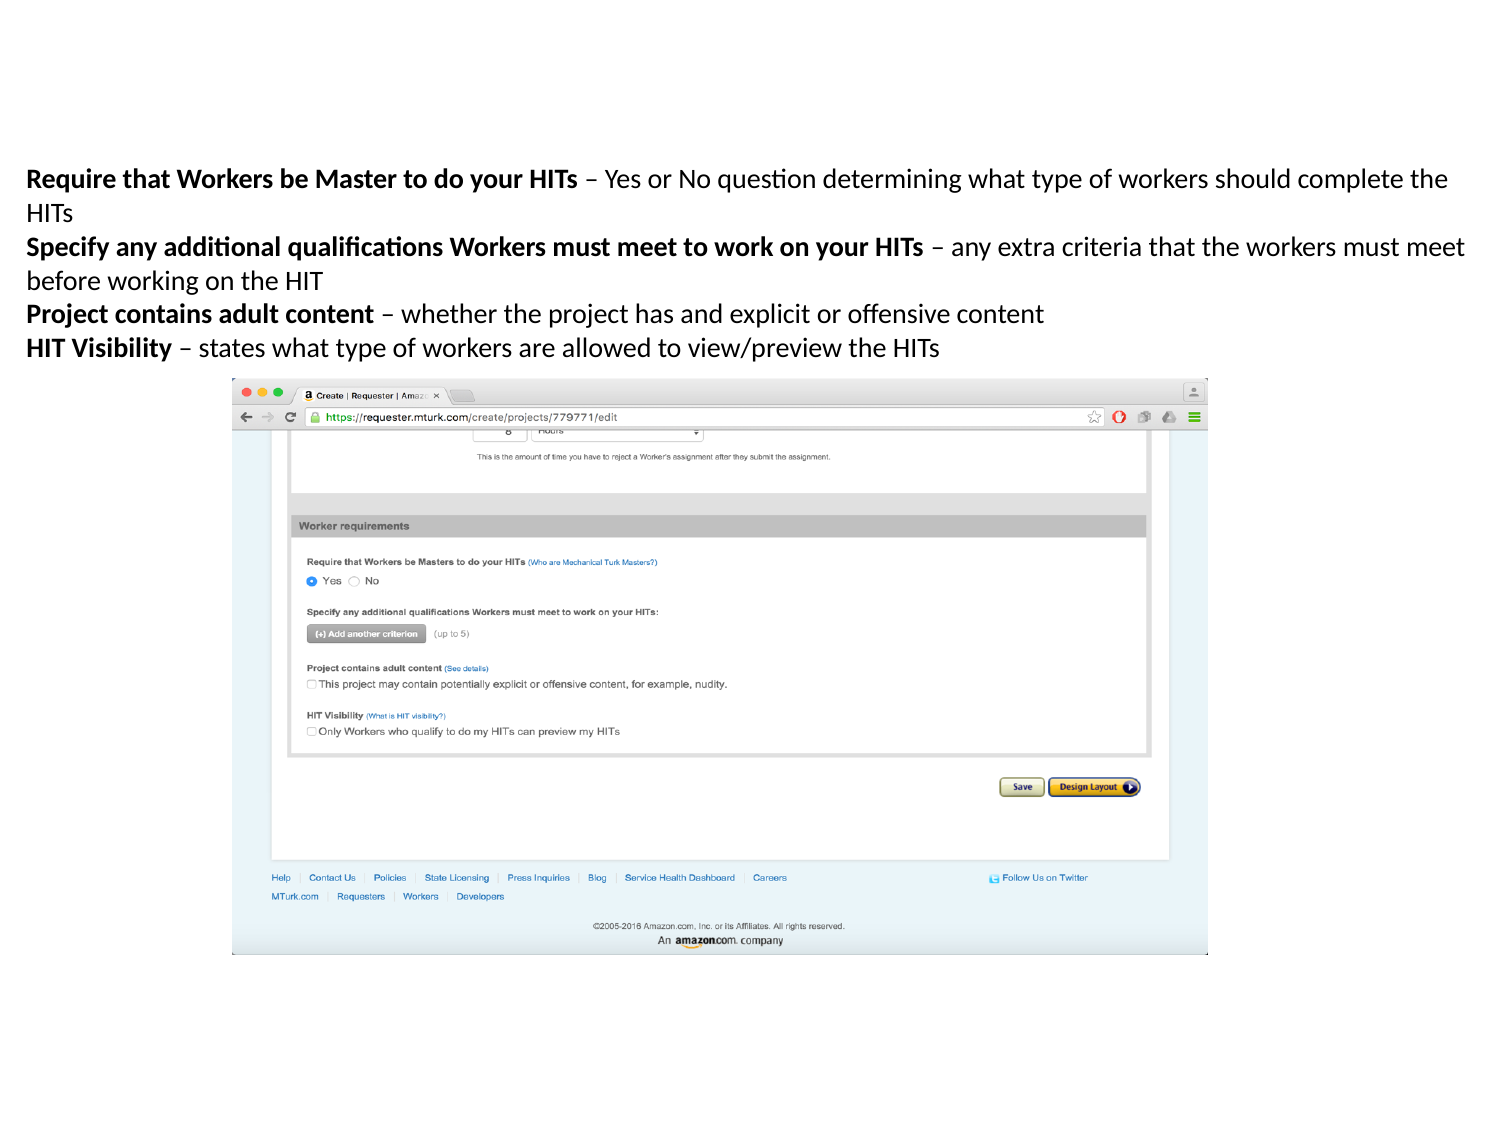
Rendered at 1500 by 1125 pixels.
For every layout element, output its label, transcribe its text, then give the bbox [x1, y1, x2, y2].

text_box Require that Workers be Master to do your HITs – Yes or No question determining what type of workers should complete the HITs Specify any additional qualifications Workers must meet to work on your HITs – any extra criteria that the workers must meet before working on the HIT Project contains adult content – whether the project has and explicit or offensive content HIT Visibility – states what type of workers are allowed to view/preview the HITs [11, 153, 1489, 371]
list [231, 378, 1208, 955]
